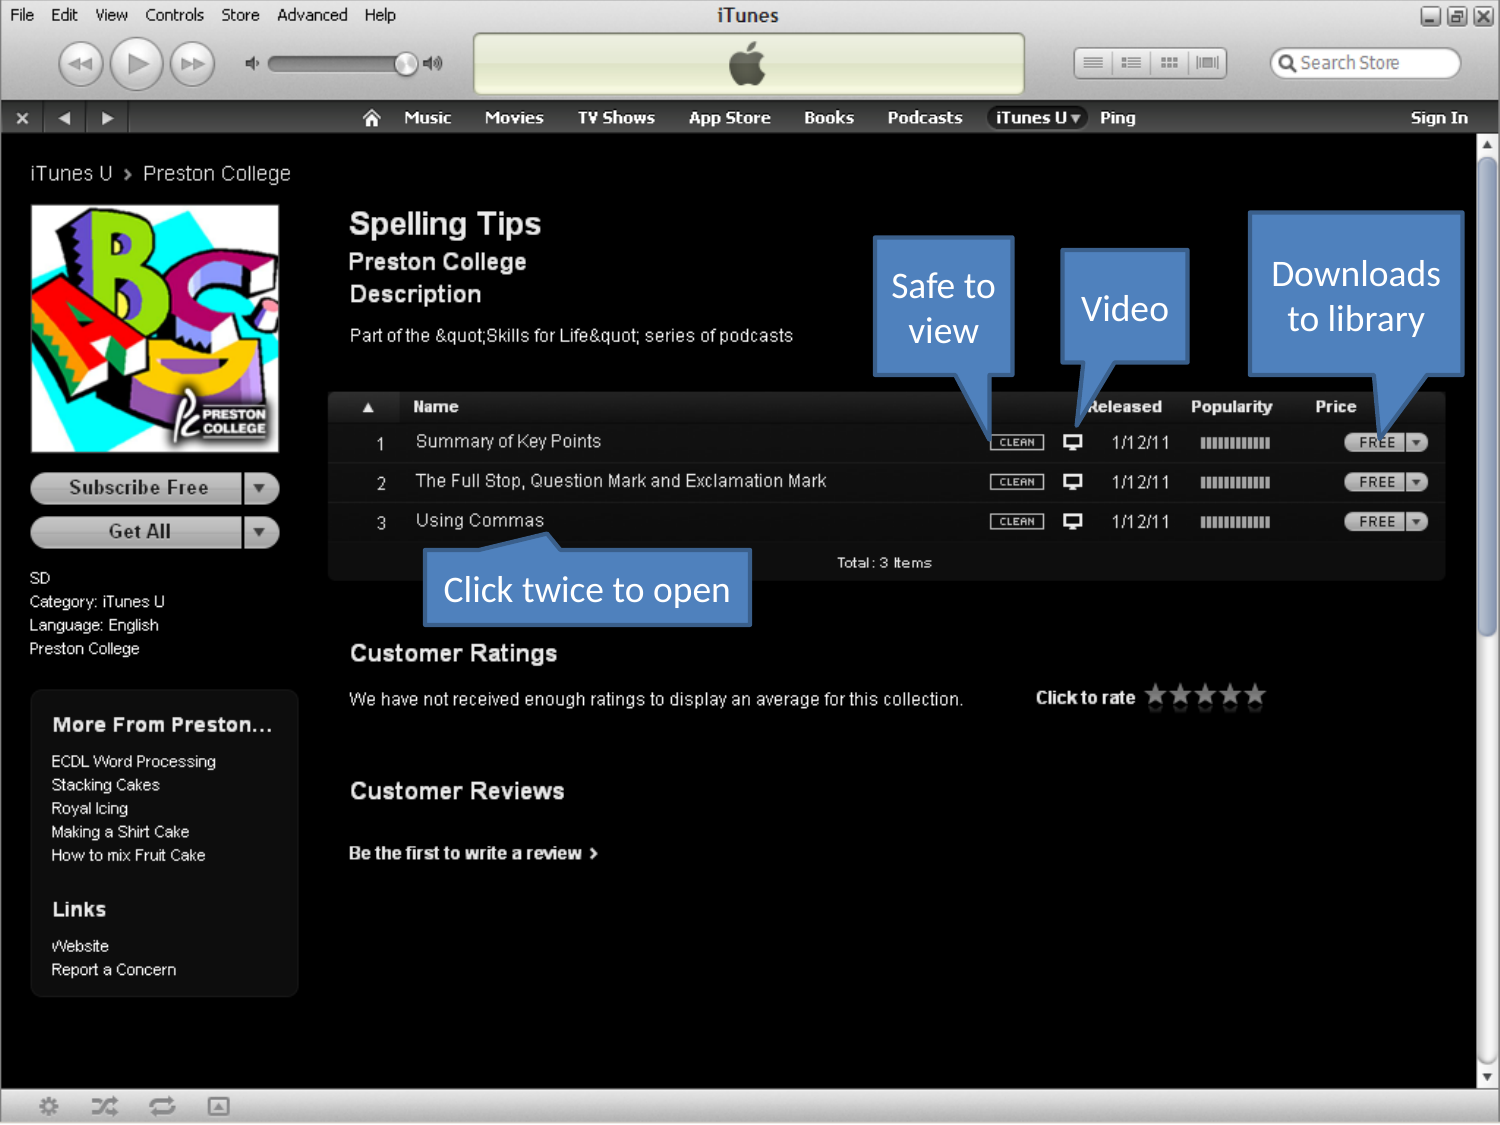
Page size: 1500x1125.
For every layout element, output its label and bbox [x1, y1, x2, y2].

list [0, 0, 1500, 1125]
